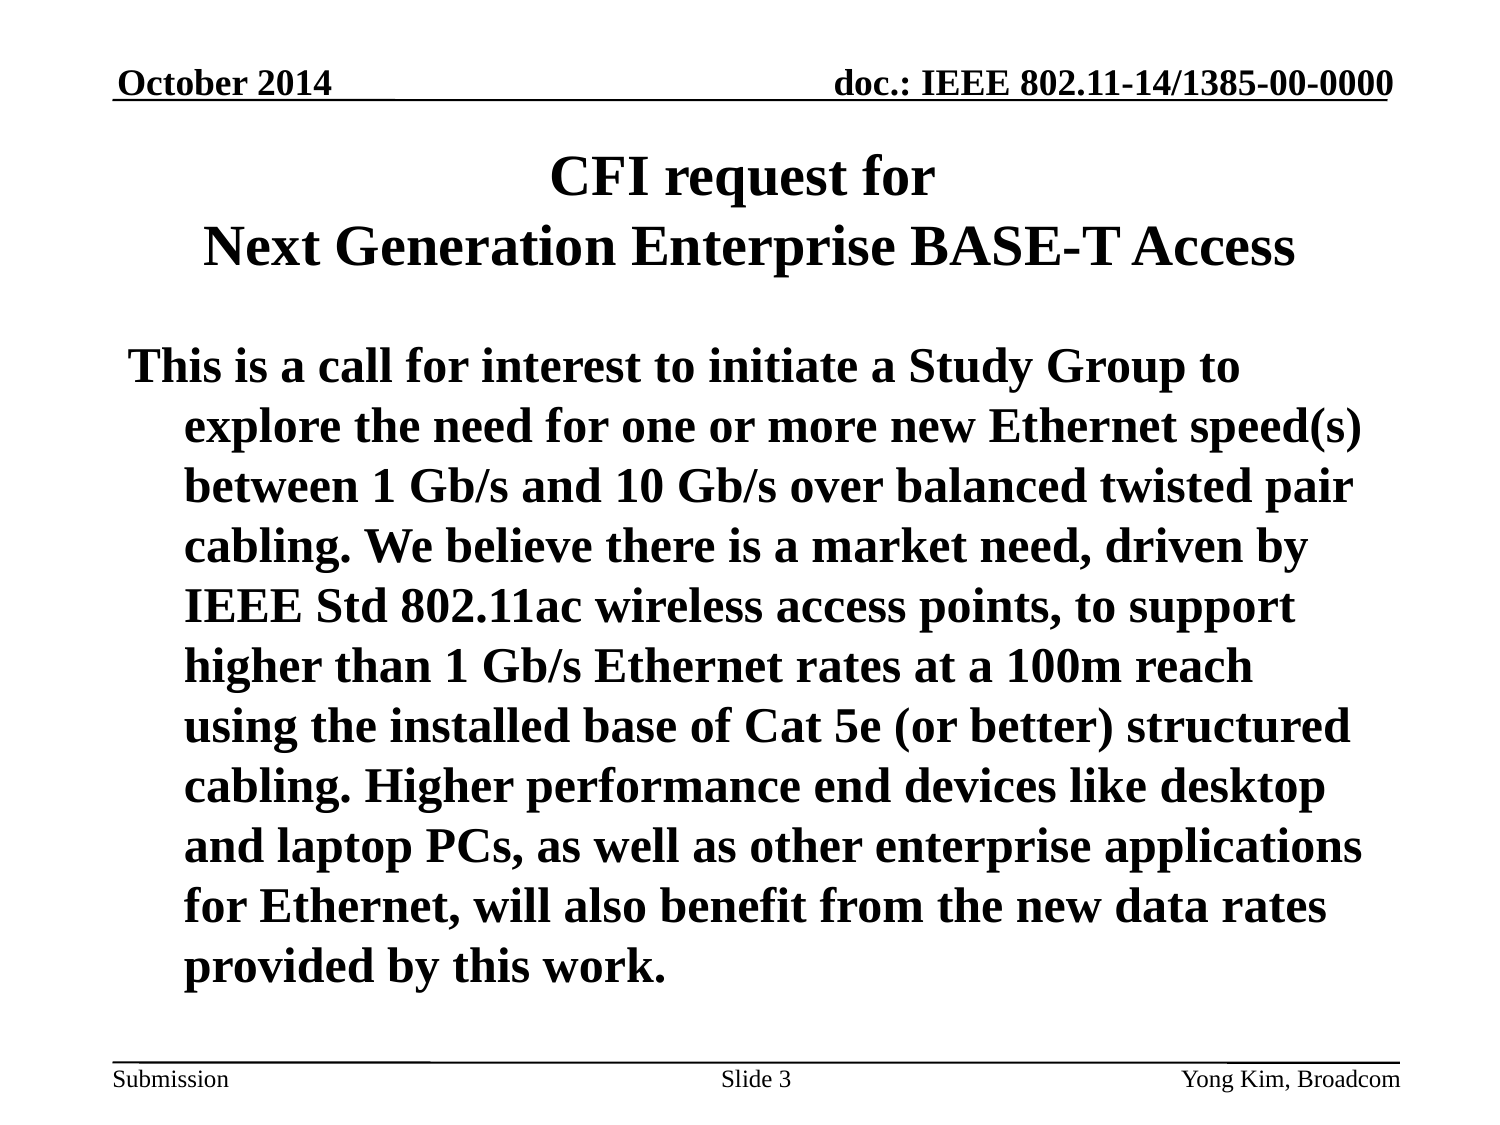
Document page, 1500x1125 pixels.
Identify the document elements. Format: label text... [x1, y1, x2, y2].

footer Yong Kim, Broadcom [1031, 1061, 1402, 1093]
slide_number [116, 58, 507, 104]
title CFI request for Next Generation Enterprise BASE-T Access [112, 111, 1388, 303]
slide_number Slide 3 [712, 1061, 800, 1123]
list This is a call for interest to initiate a Study Group to explore the need for one or more new Ethernet speed(s) between 1 Gb/s and 10 Gb/s over balanced twisted pair cabling. We believe there is a market need, driven by IEEE Std 802.11ac wireless access points, to support higher than 1 Gb/s Ethernet rates at a 100m reach using the installed base of Cat 5e (or better) structured cabling. Higher performance end devices like desktop and laptop PCs, as well as other enterprise applications for Ethernet, will also benefit from the new data rates provided by this work. [112, 324, 1388, 1001]
